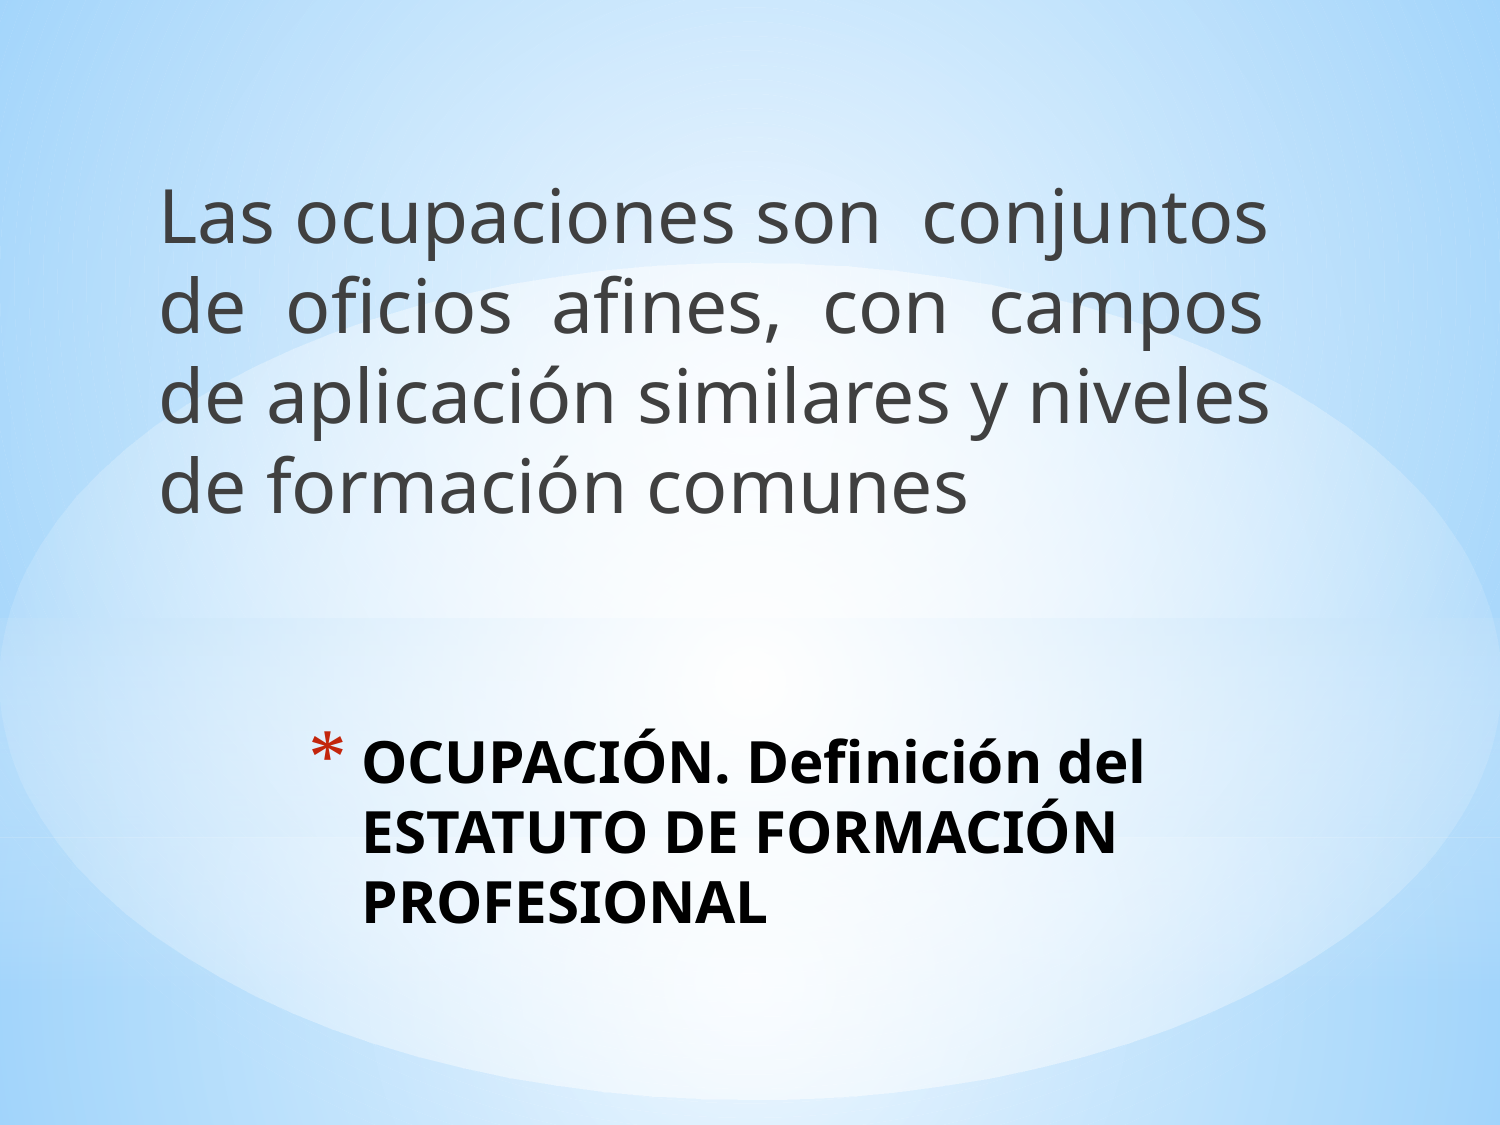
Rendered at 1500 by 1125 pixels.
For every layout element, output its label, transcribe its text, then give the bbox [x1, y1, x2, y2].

title OCUPACIÓN. Definición del ESTATUTO DE FORMACIÓN PROFESIONAL [294, 717, 1412, 905]
list Las ocupaciones son conjuntos de oficios afines, con campos de aplicación similares y niveles de formación comunes [135, 160, 1306, 690]
